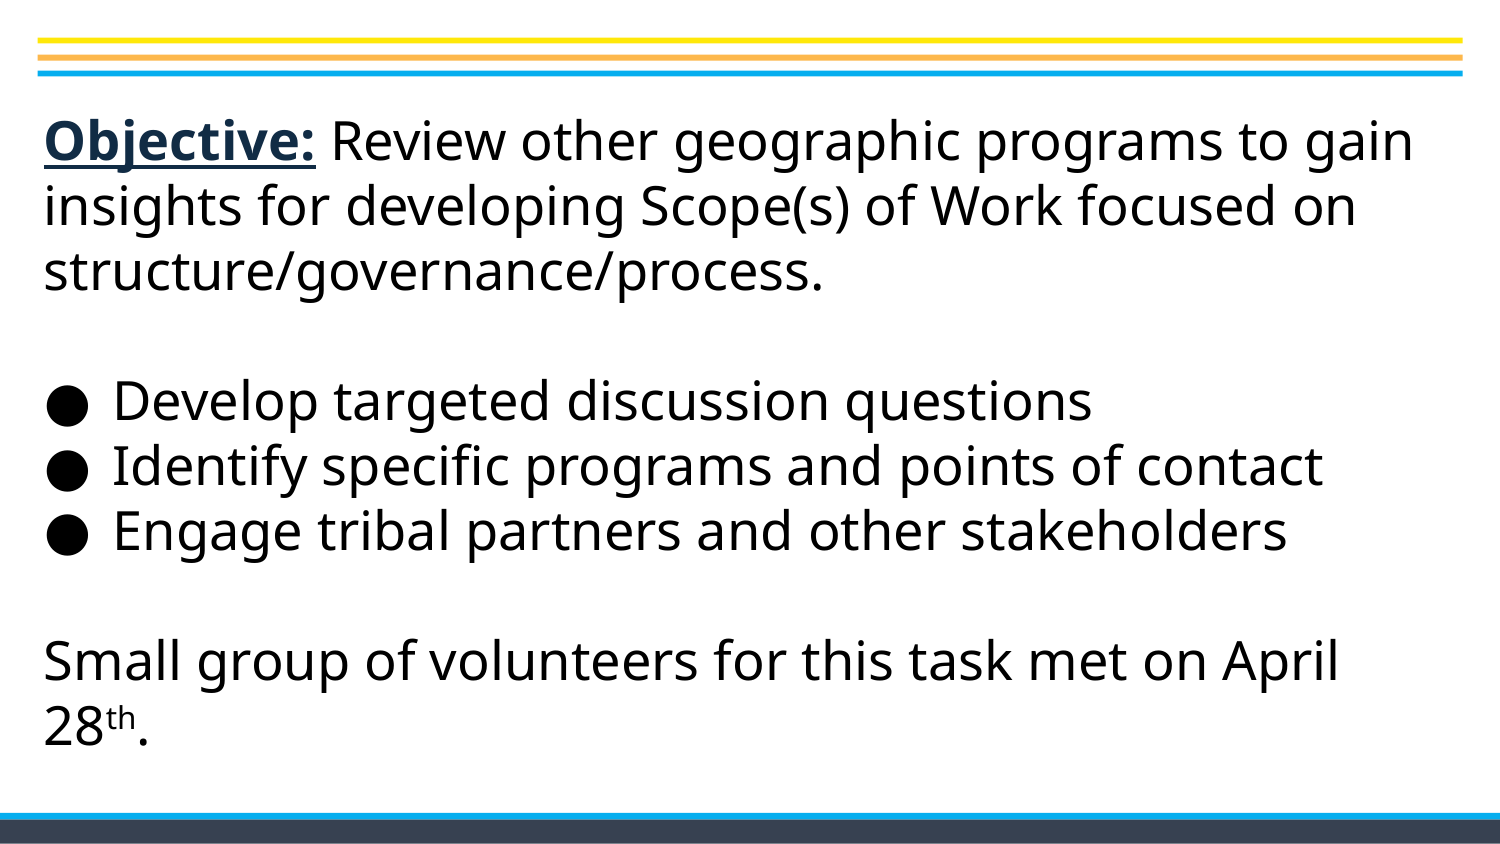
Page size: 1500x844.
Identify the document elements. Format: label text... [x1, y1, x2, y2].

list Objective: Review other geographic programs to gain insights for developing Scope(s) of Work focused on structure/governance/process. Develop targeted discussion questions Identify specific programs and points of contact Engage tribal partners and other stakeholders Small group of volunteers for this task met on April 28th. [37, 106, 1463, 788]
